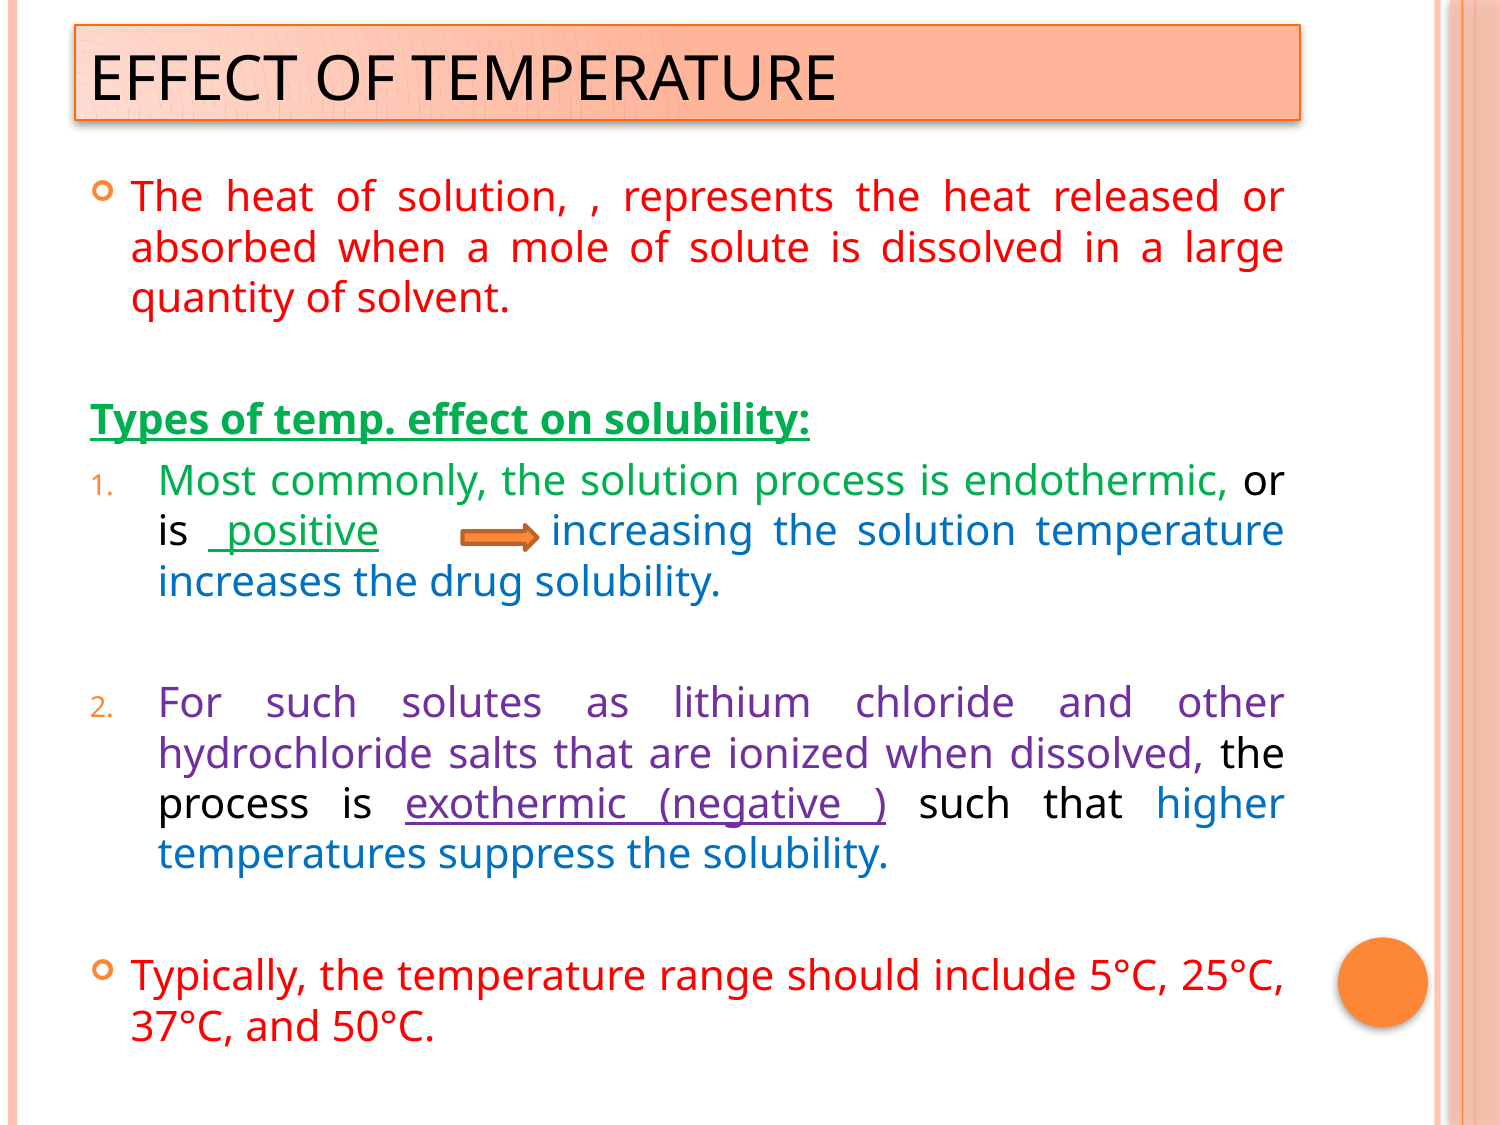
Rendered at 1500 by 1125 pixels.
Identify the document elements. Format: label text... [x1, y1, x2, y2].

title Effect of Temperature [74, 24, 1301, 121]
text_box [460, 523, 540, 552]
